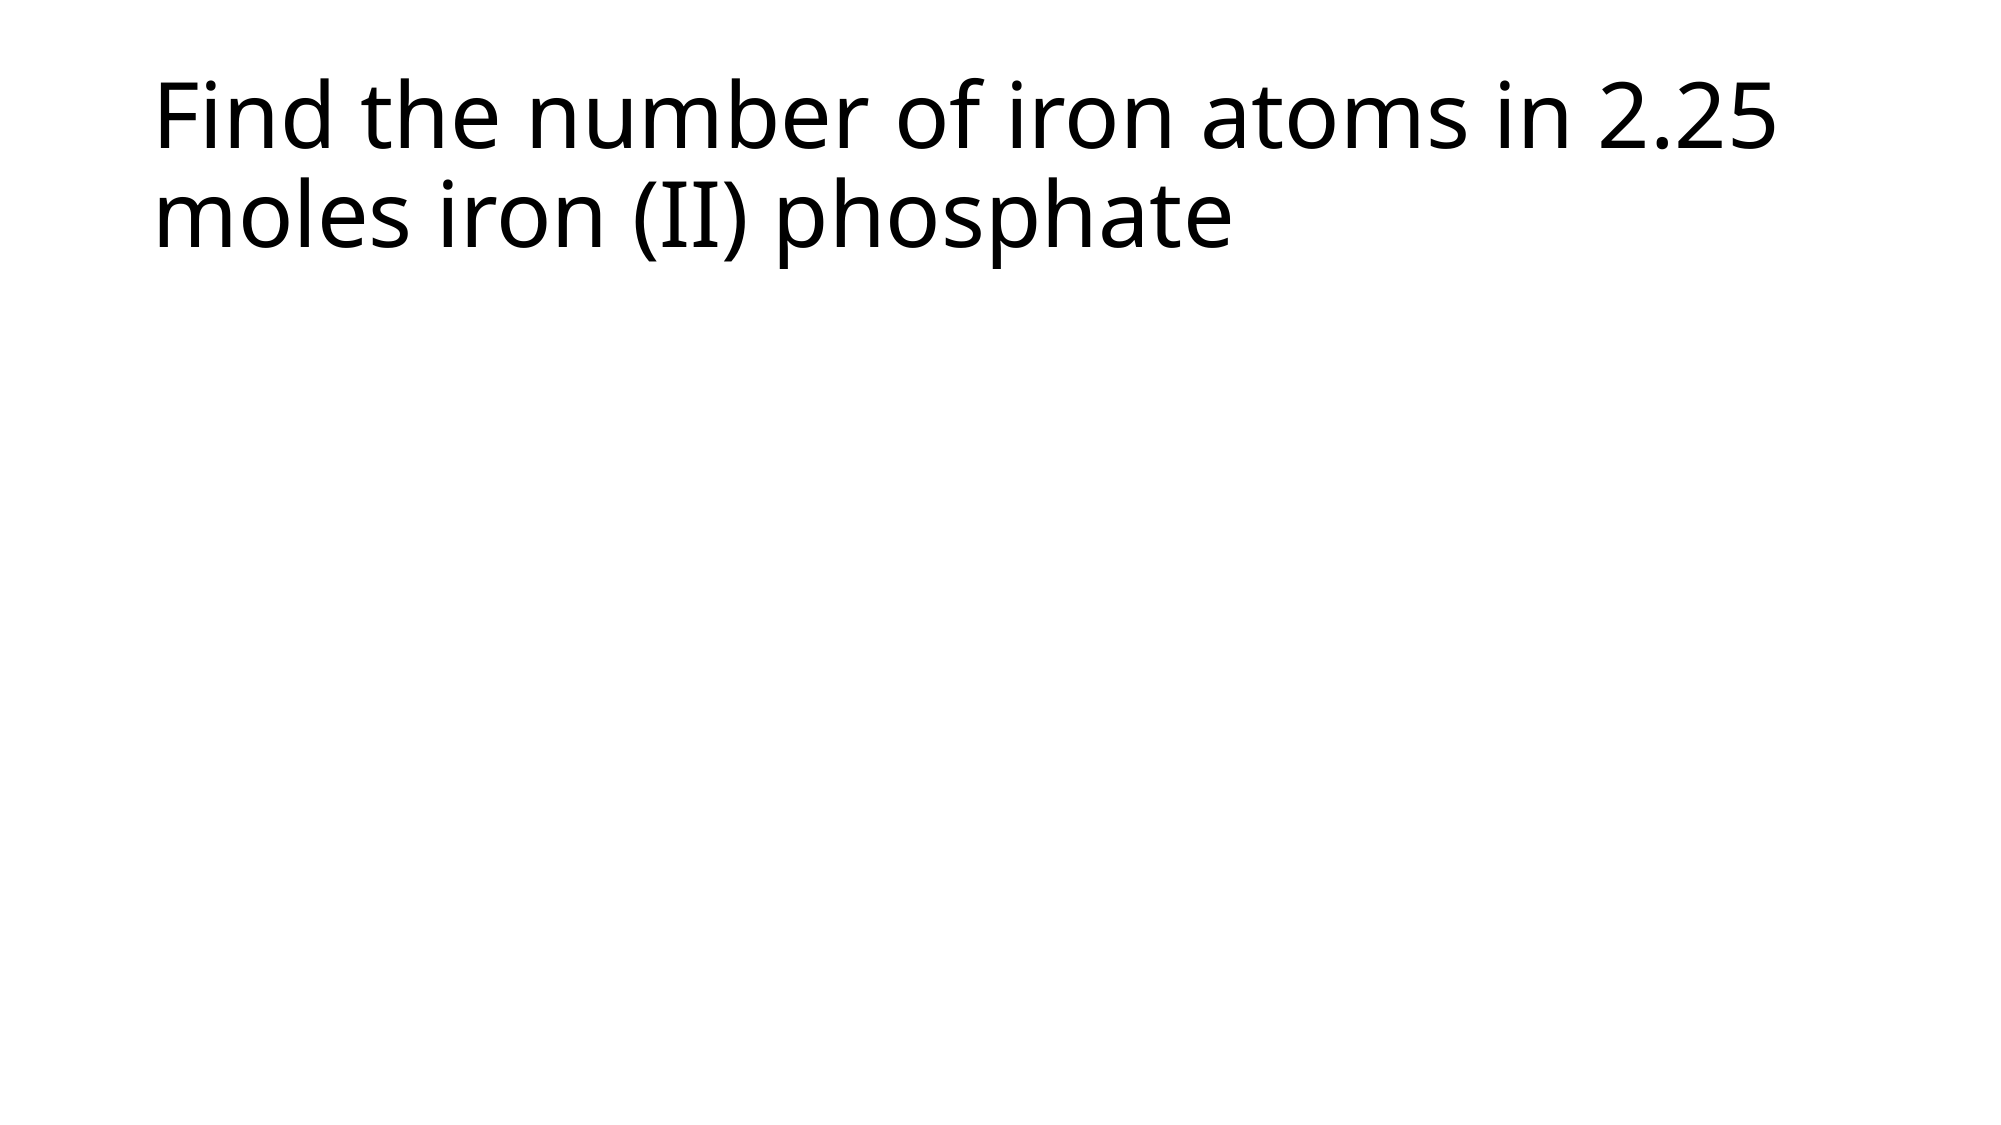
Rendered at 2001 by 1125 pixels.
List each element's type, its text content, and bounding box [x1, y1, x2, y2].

title Find the number of iron atoms in 2.25 moles iron (II) phosphate [137, 59, 1863, 278]
